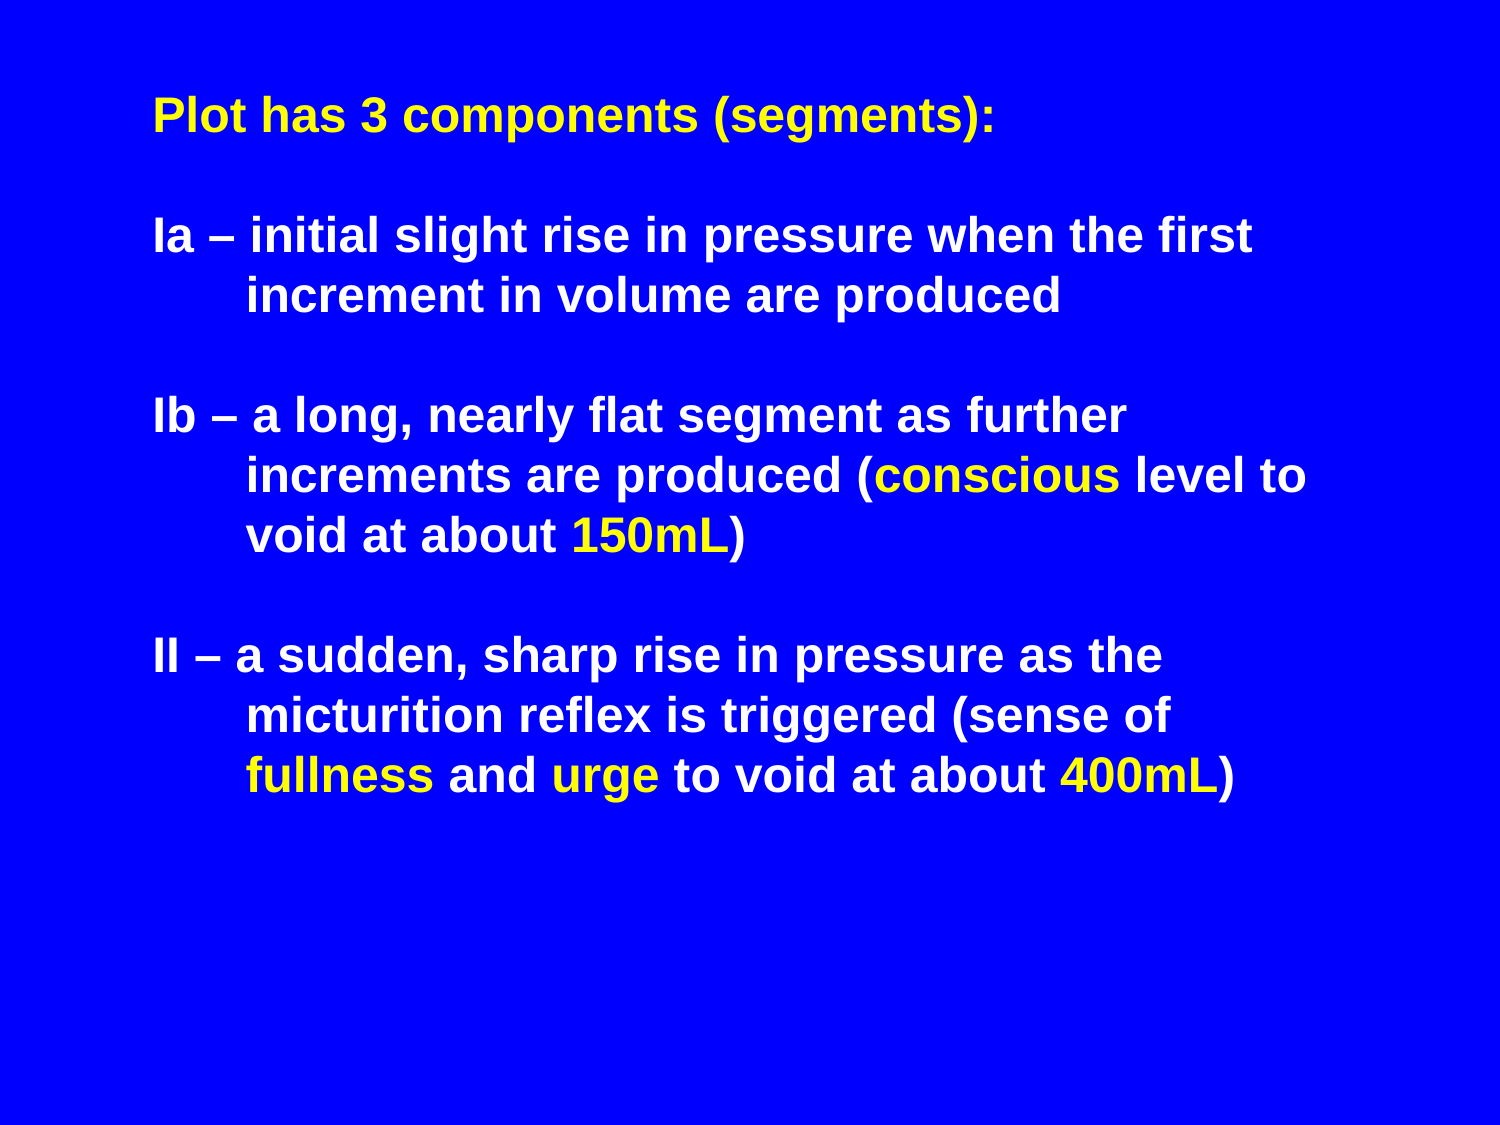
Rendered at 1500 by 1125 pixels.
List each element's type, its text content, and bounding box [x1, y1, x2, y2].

text_box Plot has 3 components (segments): Ia – initial slight rise in pressure when the first increment in volume are produced Ib – a long, nearly flat segment as further increments are produced (conscious level to void at about 150mL) II – a sudden, sharp rise in pressure as the micturition reflex is triggered (sense of fullness and urge to void at about 400mL) [137, 74, 1363, 870]
